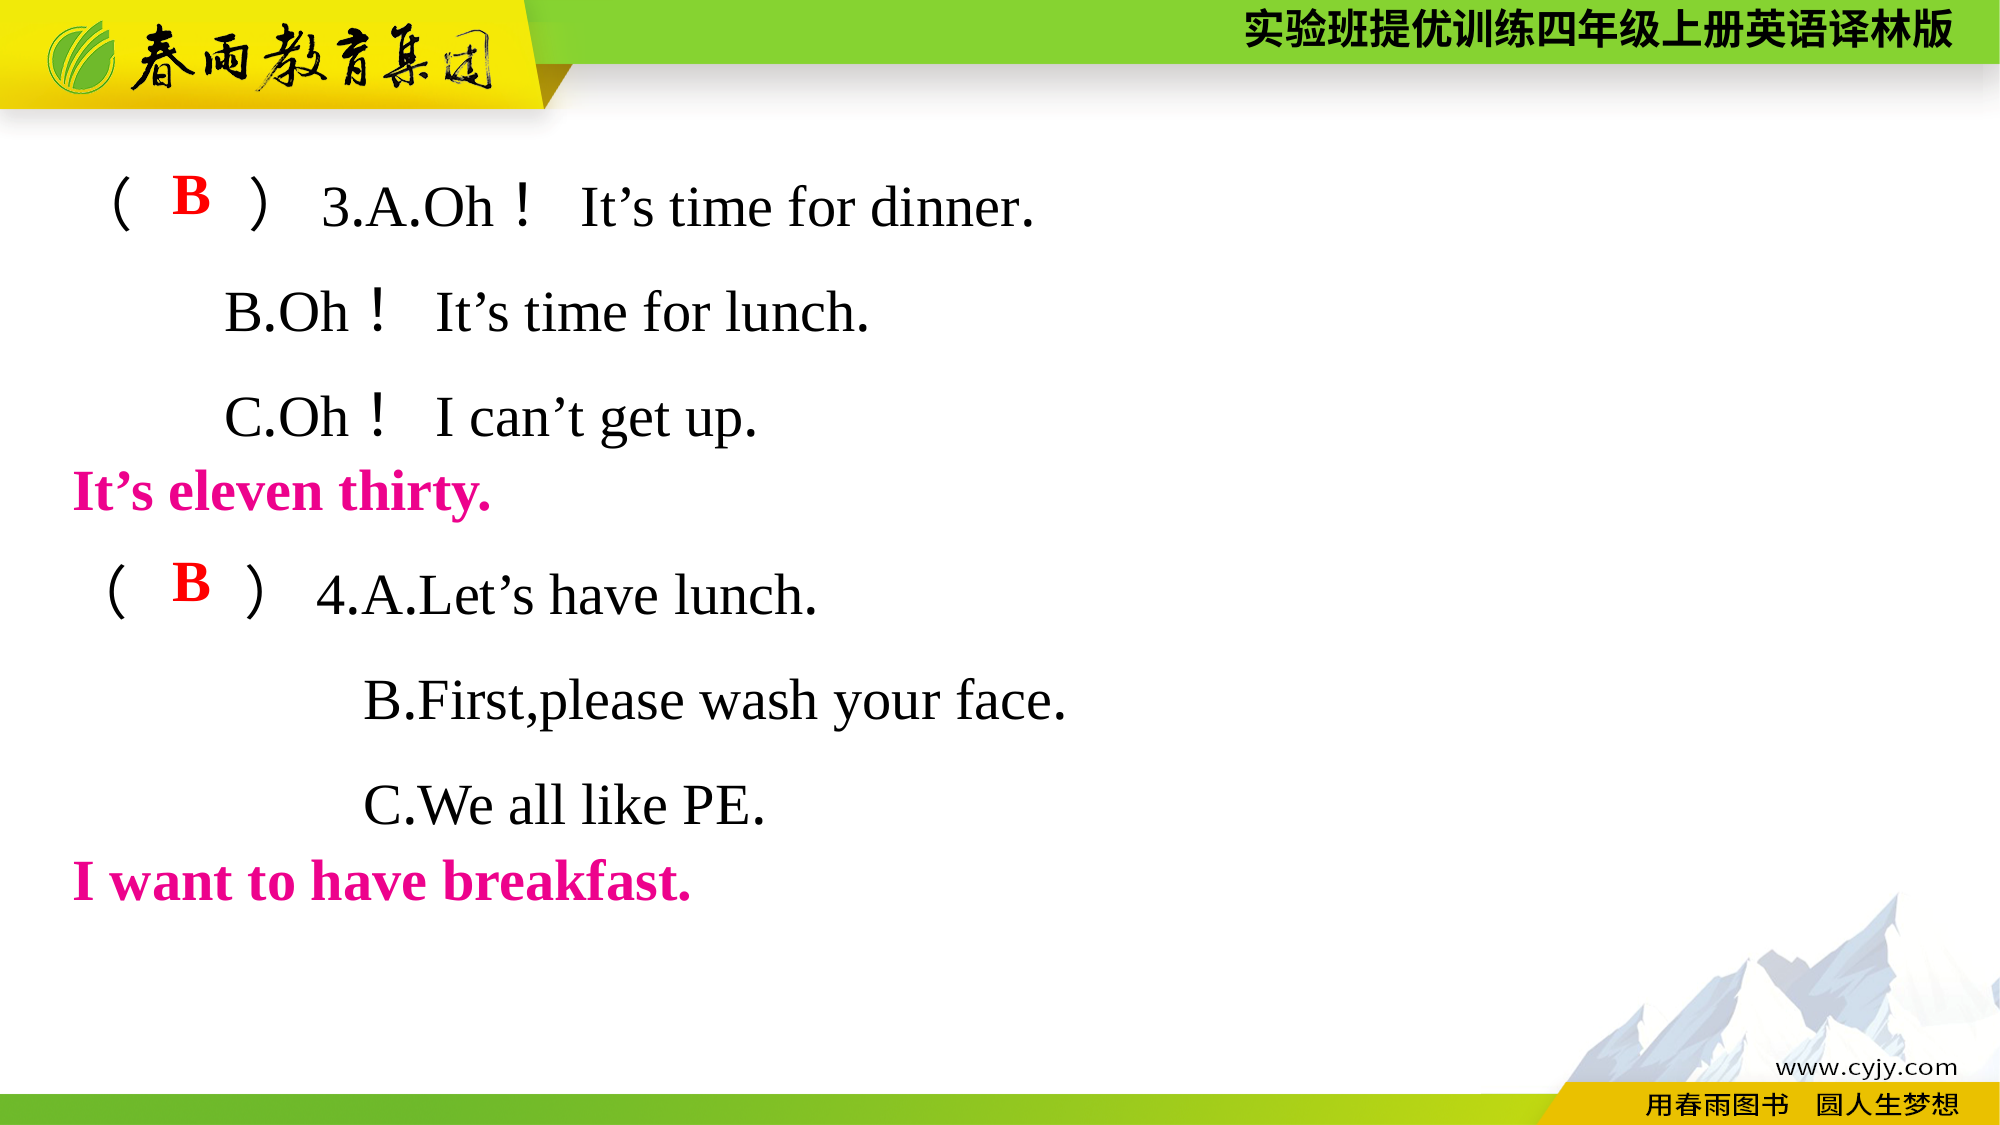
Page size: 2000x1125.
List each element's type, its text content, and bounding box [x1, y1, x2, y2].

picture [0, 0, 2000, 1125]
text_box B [157, 149, 226, 234]
text_box It’s eleven thirty. [57, 444, 508, 513]
text_box B [157, 535, 226, 621]
text_box I want to have breakfast. [58, 834, 708, 919]
list （ ）3.A.Oh！It’s time for dinner. B.Oh！It’s time for lunch. C.Oh！I can’t get up. [59, 125, 1944, 459]
text_box （ ）4.A.Let’s have lunch. B.First,please wash your face. C.We all like PE. [54, 513, 1945, 844]
